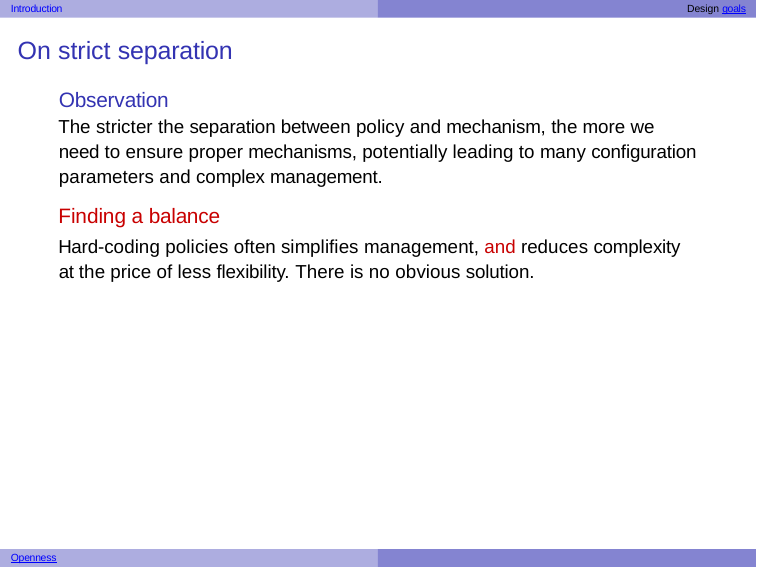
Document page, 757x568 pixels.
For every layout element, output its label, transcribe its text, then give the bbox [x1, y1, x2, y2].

text_box Observation The stricter the separation between policy and mechanism, the more we need to ensure proper mechanisms, potentially leading to many configuration parameters and complex management. Finding a balance Hard-coding policies often simplifies management, and reduces complexity at the price of less flexibility. There is no obvious solution. [56, 81, 699, 282]
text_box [0, 548, 757, 568]
title On strict separation [15, 32, 418, 130]
text_box Introduction Design goals [8, 0, 748, 15]
